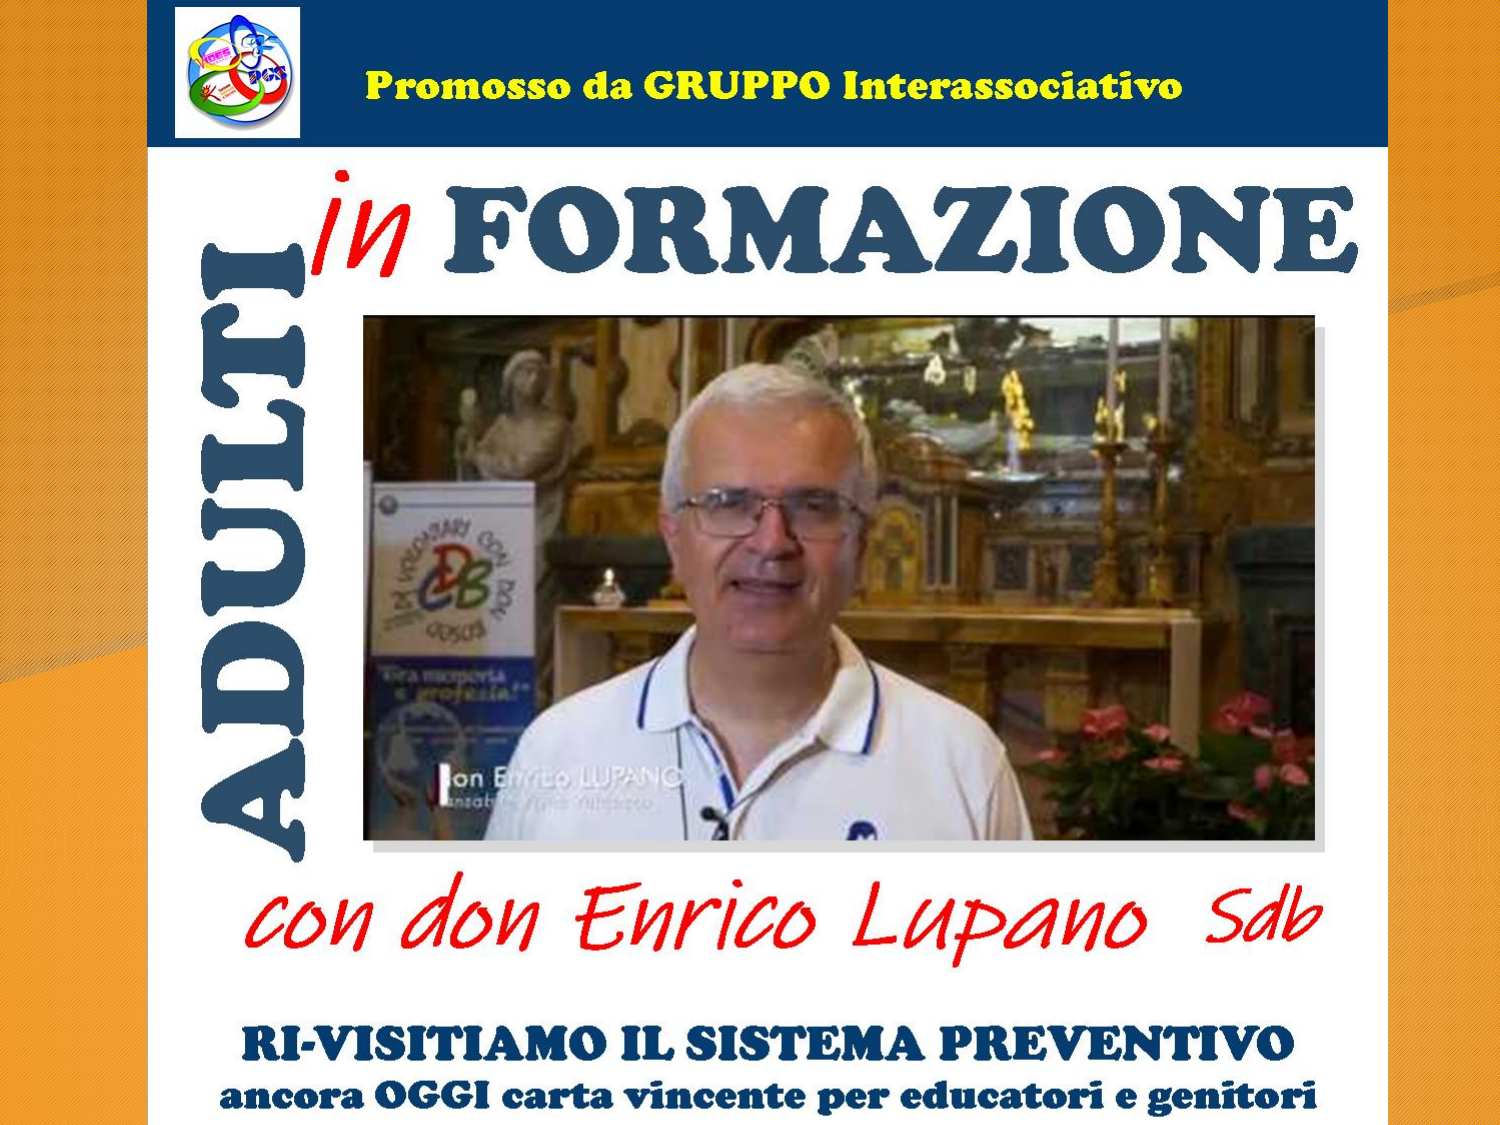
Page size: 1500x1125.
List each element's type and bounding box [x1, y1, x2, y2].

picture [147, 0, 1389, 1125]
